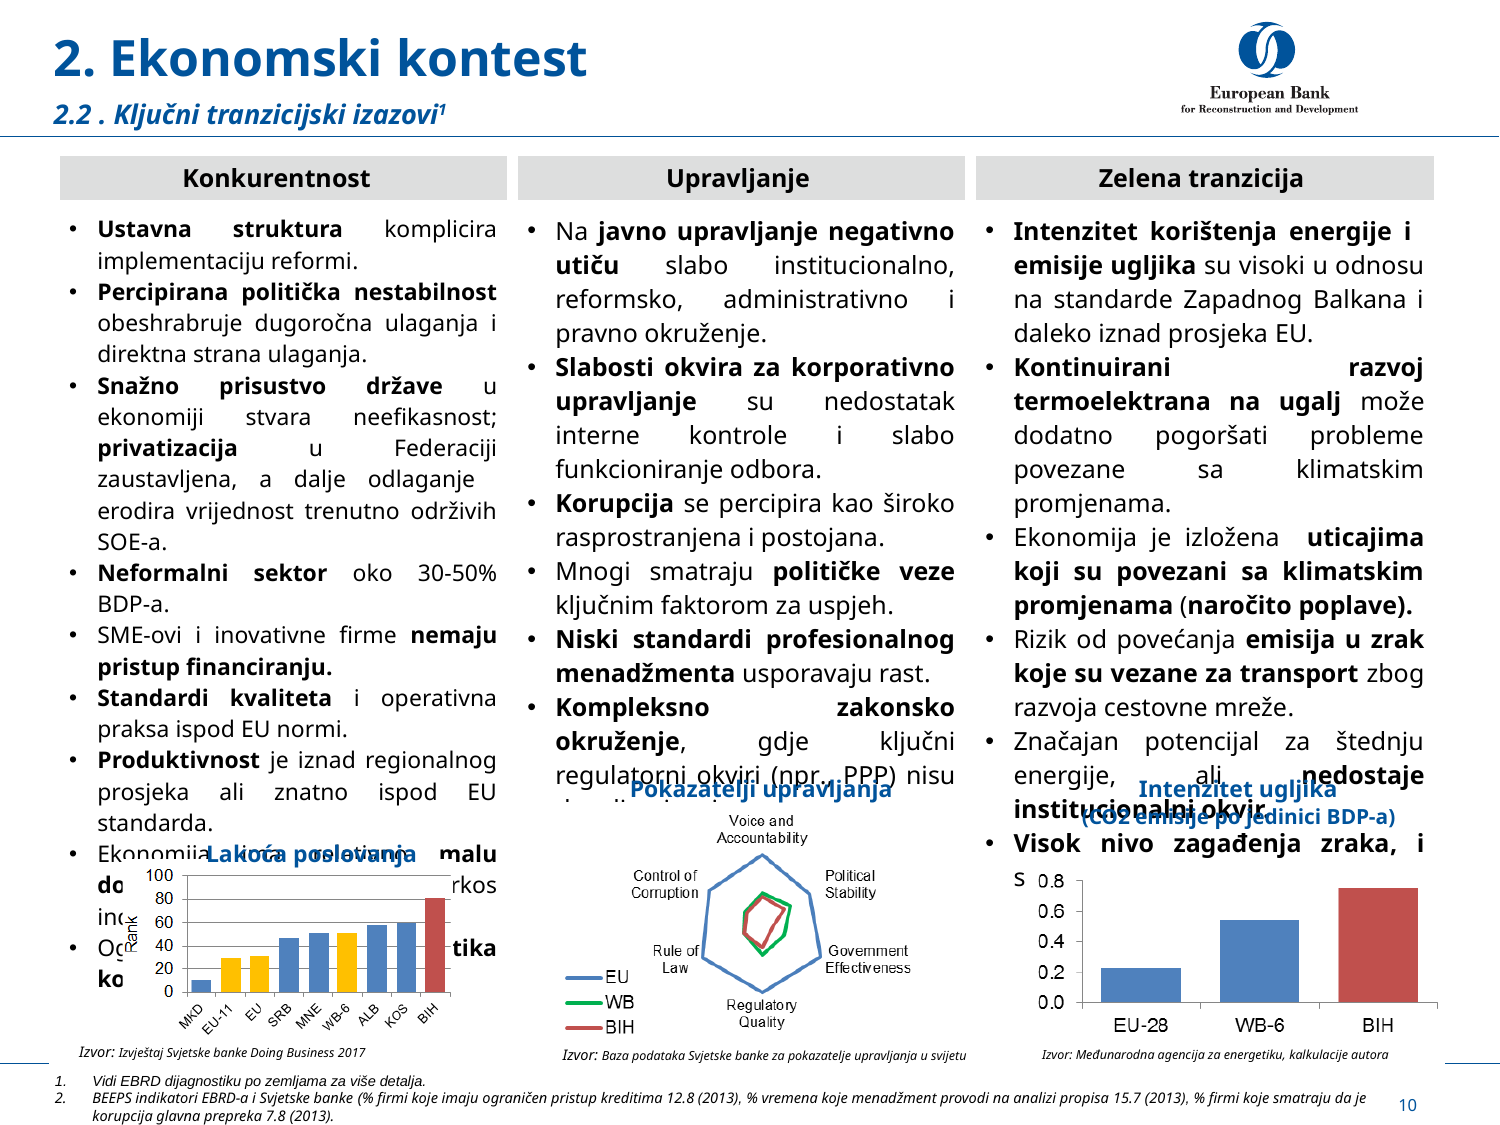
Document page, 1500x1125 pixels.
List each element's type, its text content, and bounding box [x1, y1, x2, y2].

picture [122, 859, 454, 1044]
table_cell Ustavna struktura komplicira implementaciju reformi. Percipirana politička nestabilnost obeshrabruje dugoročna ulaganja i direktna strana ulaganja. Snažno prisustvo države u ekonomiji stvara neefikasnost; privatizacija u Federaciji zaustavljena, a dalje odlaganje erodira vrijednost trenutno održivih SOE-a. Neformalni sektor oko 30-50% BDP-a. SME-ovi i inovativne firme nemaju pristup financiranju. Standardi kvaliteta i operativna praksa ispod EU normi. Produktivnost je iznad regionalnog prosjeka ali znatno ispod EU standarda. Ekonomija ima relativno malu dodatnu vrijednost, uprkos industrijskom naslijeđu. Ograničeno je izvršenje politika konkurentnosti. [60, 211, 507, 1064]
table_cell Na javno upravljanje negativno utiču slabo institucionalno, reformsko, administrativno i pravno okruženje. Slabosti okvira za korporativno upravljanje su nedostatak interne kontrole i slabo funkcioniranje odbora. Korupcija se percipira kao široko rasprostranjena i postojana. Mnogi smatraju političke veze ključnim faktorom za uspjeh. Niski standardi profesionalnog menadžmenta usporavaju rast. Kompleksno zakonsko okruženje, gdje ključni regulatorni okviri (npr., PPP) nisu dovoljno jasni. [518, 211, 965, 1064]
text_box 2.2 . Ključni tranzicijski izazovi1 [53, 114, 1094, 137]
text_box Izvor: Baza podataka Svjetske banke za pokazatelje upravljanja u svijetu [547, 1038, 1027, 1064]
picture [540, 801, 983, 1042]
table_cell Intenzitet korištenja energije i emisije ugljika su visoki u odnosu na standarde Zapadnog Balkana i daleko iznad prosjeka EU. Kontinuirani razvoj termoelektrana na ugalj može dodatno pogoršati probleme povezane sa klimatskim promjenama. Ekonomija je izložena uticajima koji su povezani sa klimatskim promjenama (naročito poplave). Rizik od povećanja emisija u zrak koje su vezane za transport zbog razvoja cestovne mreže. Značajan potencijal za štednju energije, ali nedostaje institucionalni okvir. Visok nivo zagađenja zraka, i slabo upravljanje otpadom [976, 211, 1434, 1038]
text_box Vidi EBRD dijagnostiku po zemljama za više detalja. BEEPS indikatori EBRD-a i Svjetske banke (% firmi koje imaju ograničen pristup kreditima 12.8 (2013), % vremena koje menadžment provodi na analizi propisa 15.7 (2013), % firmi koje smatraju da je korupcija glavna prepreka 7.8 (2013). [40, 1064, 1434, 1125]
text_box Pokazatelji upravljanja [615, 766, 908, 800]
table_header Zelena tranzicija [976, 156, 1434, 200]
picture [1024, 859, 1459, 1047]
text_box Intenzitet ugljika (CO2 emisije po jedinici BDP-a) [1025, 766, 1458, 837]
table_header Upravljanje [518, 156, 965, 200]
title 2. Ekonomski kontest [53, 0, 1163, 114]
table_header Konkurentnost [60, 156, 507, 200]
text_box Izvor: Izvještaj Svjetske banke Doing Business 2017 [43, 1035, 402, 1064]
text_box Izvor: Međunarodna agencija za energetiku, kalkulacije autora [1027, 1054, 1457, 1070]
text_box Lakoća poslovanja [191, 832, 432, 858]
